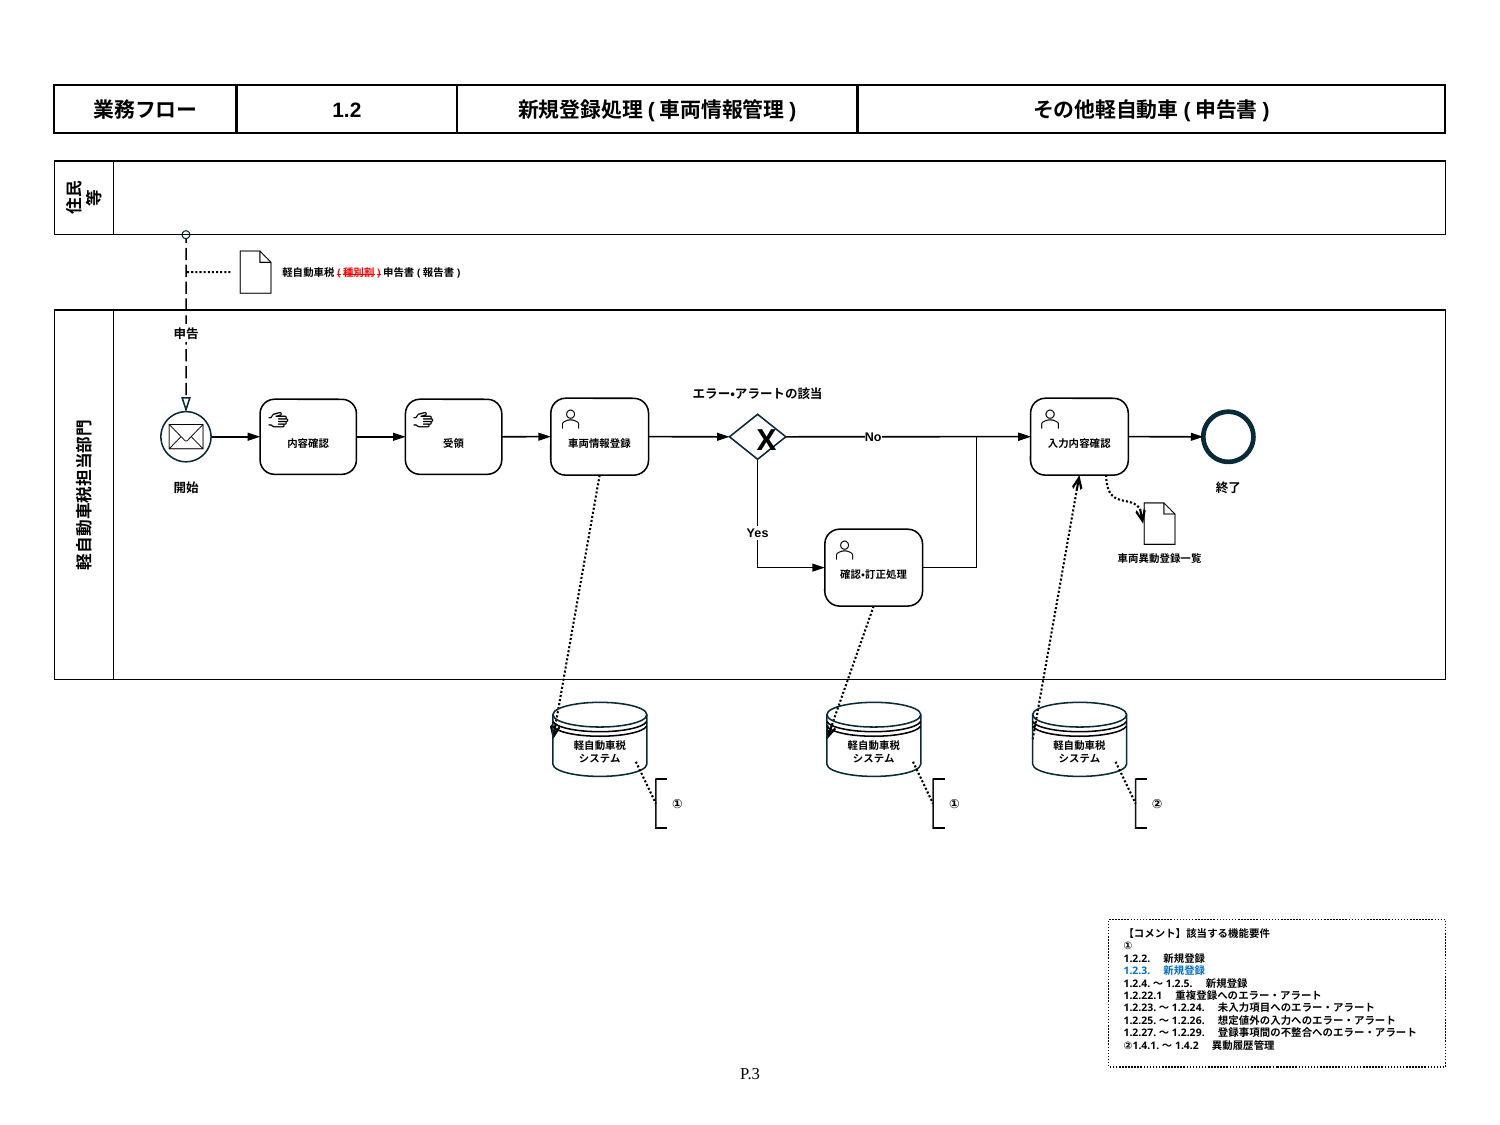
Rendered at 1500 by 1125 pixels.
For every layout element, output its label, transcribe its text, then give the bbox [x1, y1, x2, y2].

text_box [736, 479, 846, 548]
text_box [824, 528, 924, 607]
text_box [551, 701, 648, 777]
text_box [186, 246, 431, 298]
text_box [1030, 397, 1129, 476]
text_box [550, 397, 650, 476]
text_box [259, 398, 357, 475]
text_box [922, 436, 1032, 569]
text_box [825, 701, 922, 777]
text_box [1031, 701, 1128, 777]
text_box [160, 411, 212, 463]
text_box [635, 761, 760, 829]
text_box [53, 84, 1447, 134]
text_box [1115, 761, 1240, 829]
slide_number P.3 [581, 1042, 919, 1103]
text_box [1105, 474, 1212, 592]
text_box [53, 160, 1447, 236]
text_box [912, 761, 1037, 829]
text_box 【コメント】該当する機能要件 ① 1.2.2. 新規登録 1.2.3. 新規登録 1.2.4.～1.2.5. 新規登録 1.2.22.1 重複登録へのエラー・アラート 1.2.23.～1.2.24. 未入力項目へのエラー・アラート 1.2.25.～1.2.26. 想定値外の入力へのエラー・アラート 1.2.27.～1.2.29. 登録事項間の不整合へのエラー・アラート ②1.4.1.～1.4.2 異動履歴管理 [1107, 918, 1447, 1069]
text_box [404, 398, 503, 475]
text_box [53, 309, 1447, 681]
